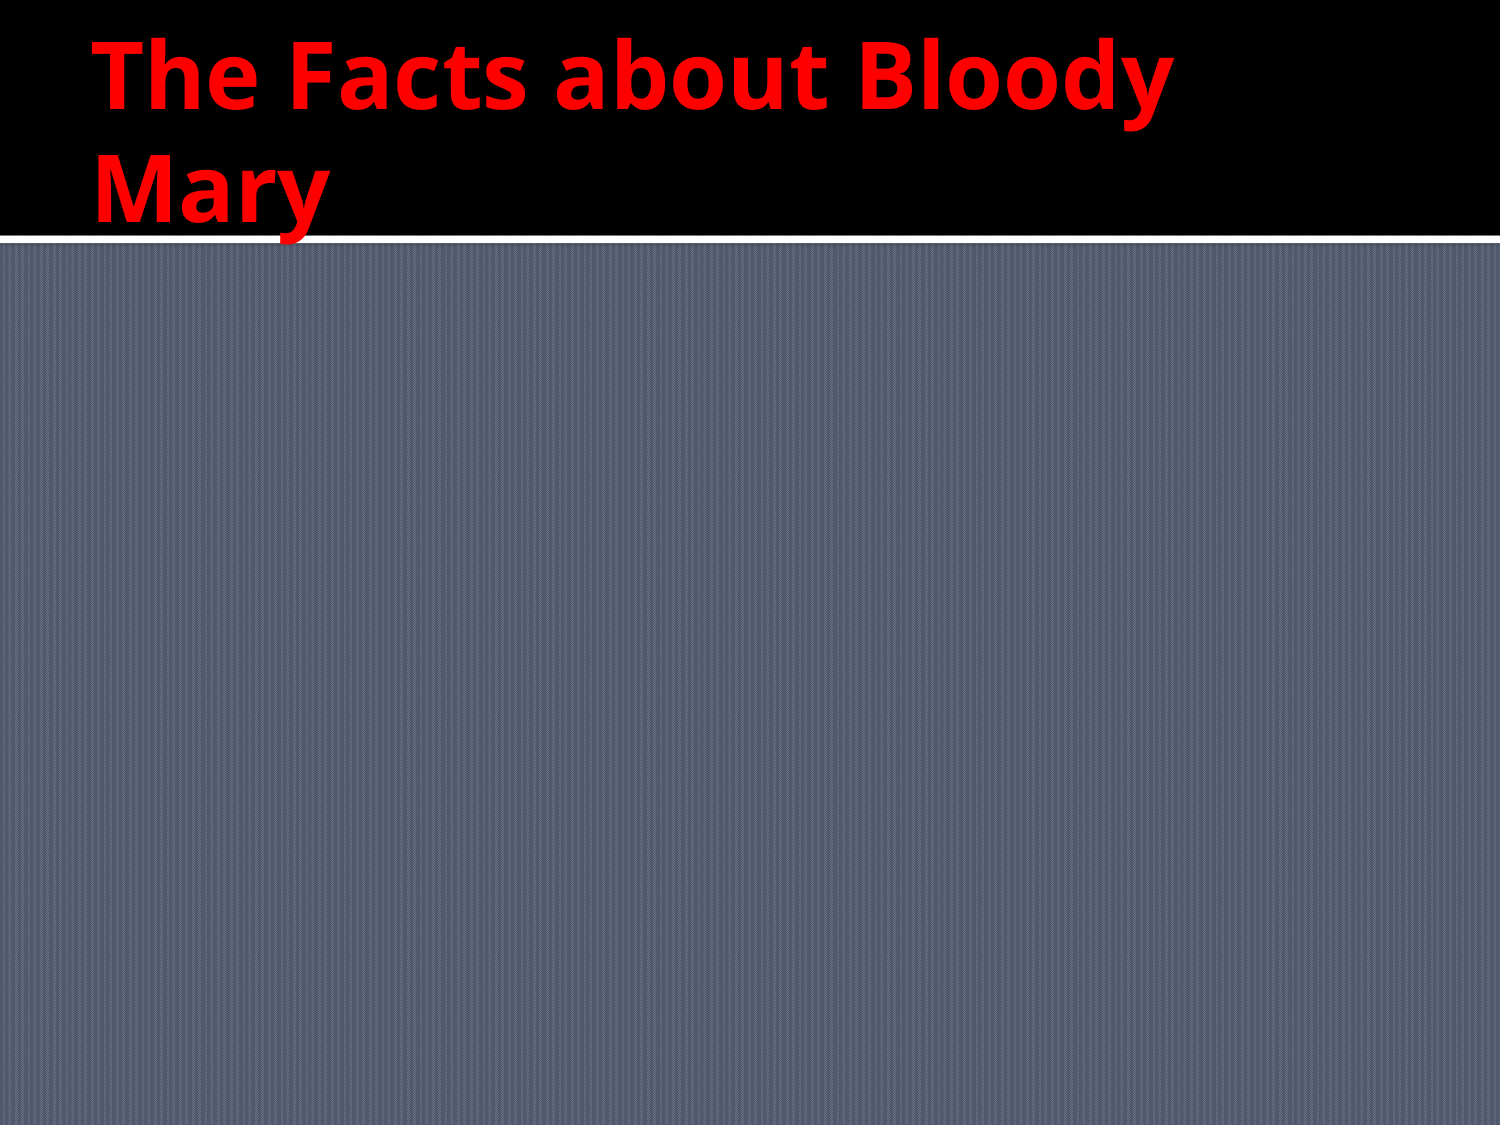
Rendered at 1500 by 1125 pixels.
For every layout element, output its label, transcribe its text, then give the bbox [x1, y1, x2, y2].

title The Facts about Bloody Mary [75, 25, 1425, 231]
